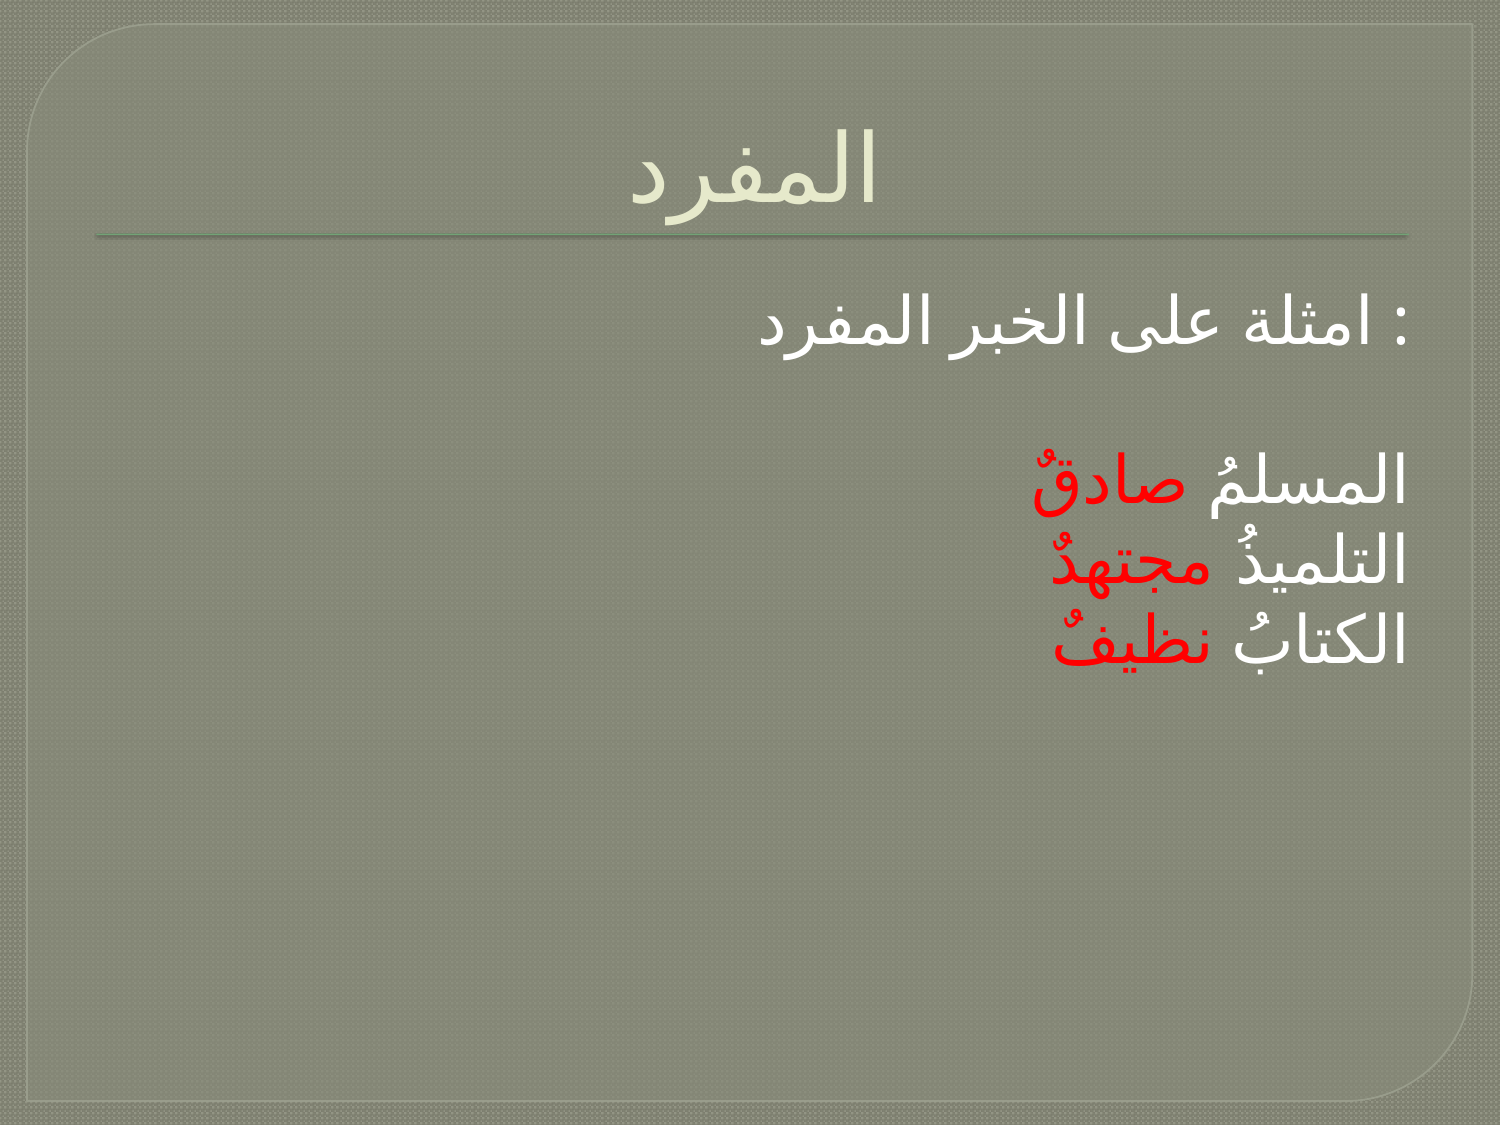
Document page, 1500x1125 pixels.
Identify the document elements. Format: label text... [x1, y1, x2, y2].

list امثلة على الخبر المفرد : المسلمُ صادقٌ التلميذُ مجتهدٌ الكتابُ نظيفٌ [75, 270, 1425, 1013]
title المفرد [75, 41, 1425, 230]
